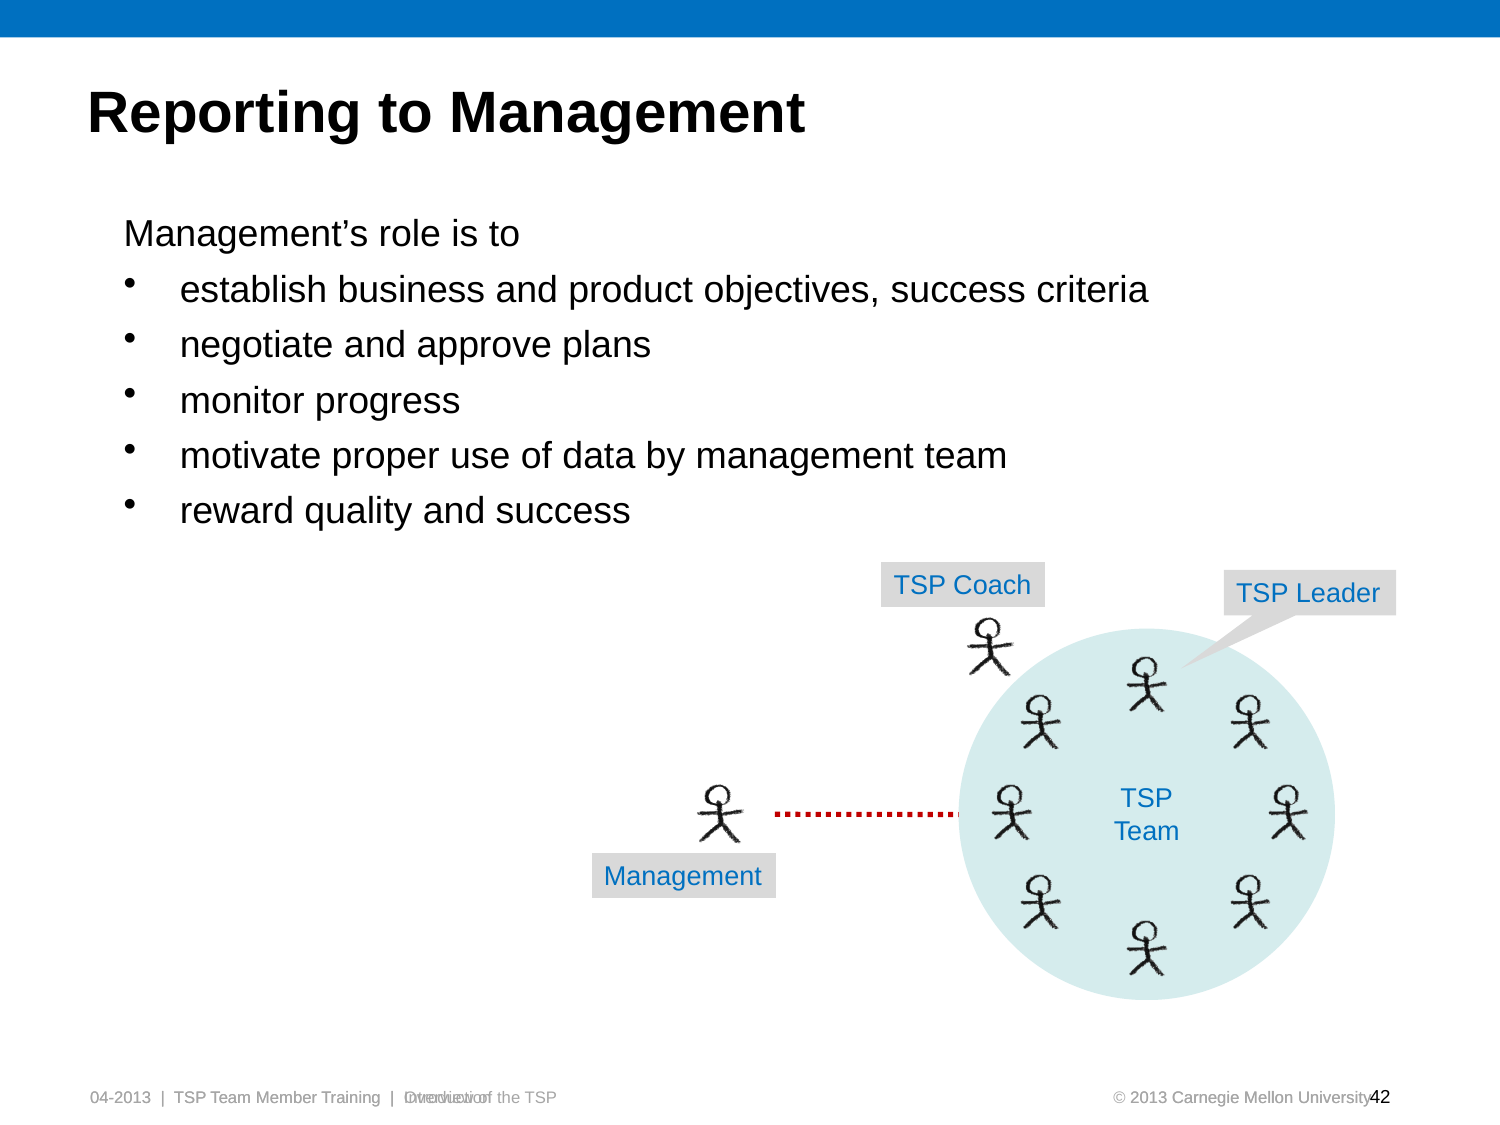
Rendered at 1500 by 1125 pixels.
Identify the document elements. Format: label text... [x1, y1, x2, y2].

picture [587, 559, 1397, 1001]
title Reporting to Management [87, 87, 1439, 226]
text_box Management’s role is to establish business and product objectives, success criteria negotiate and approve plans monitor progress motivate proper use of data by management team reward quality and success [108, 202, 1397, 584]
